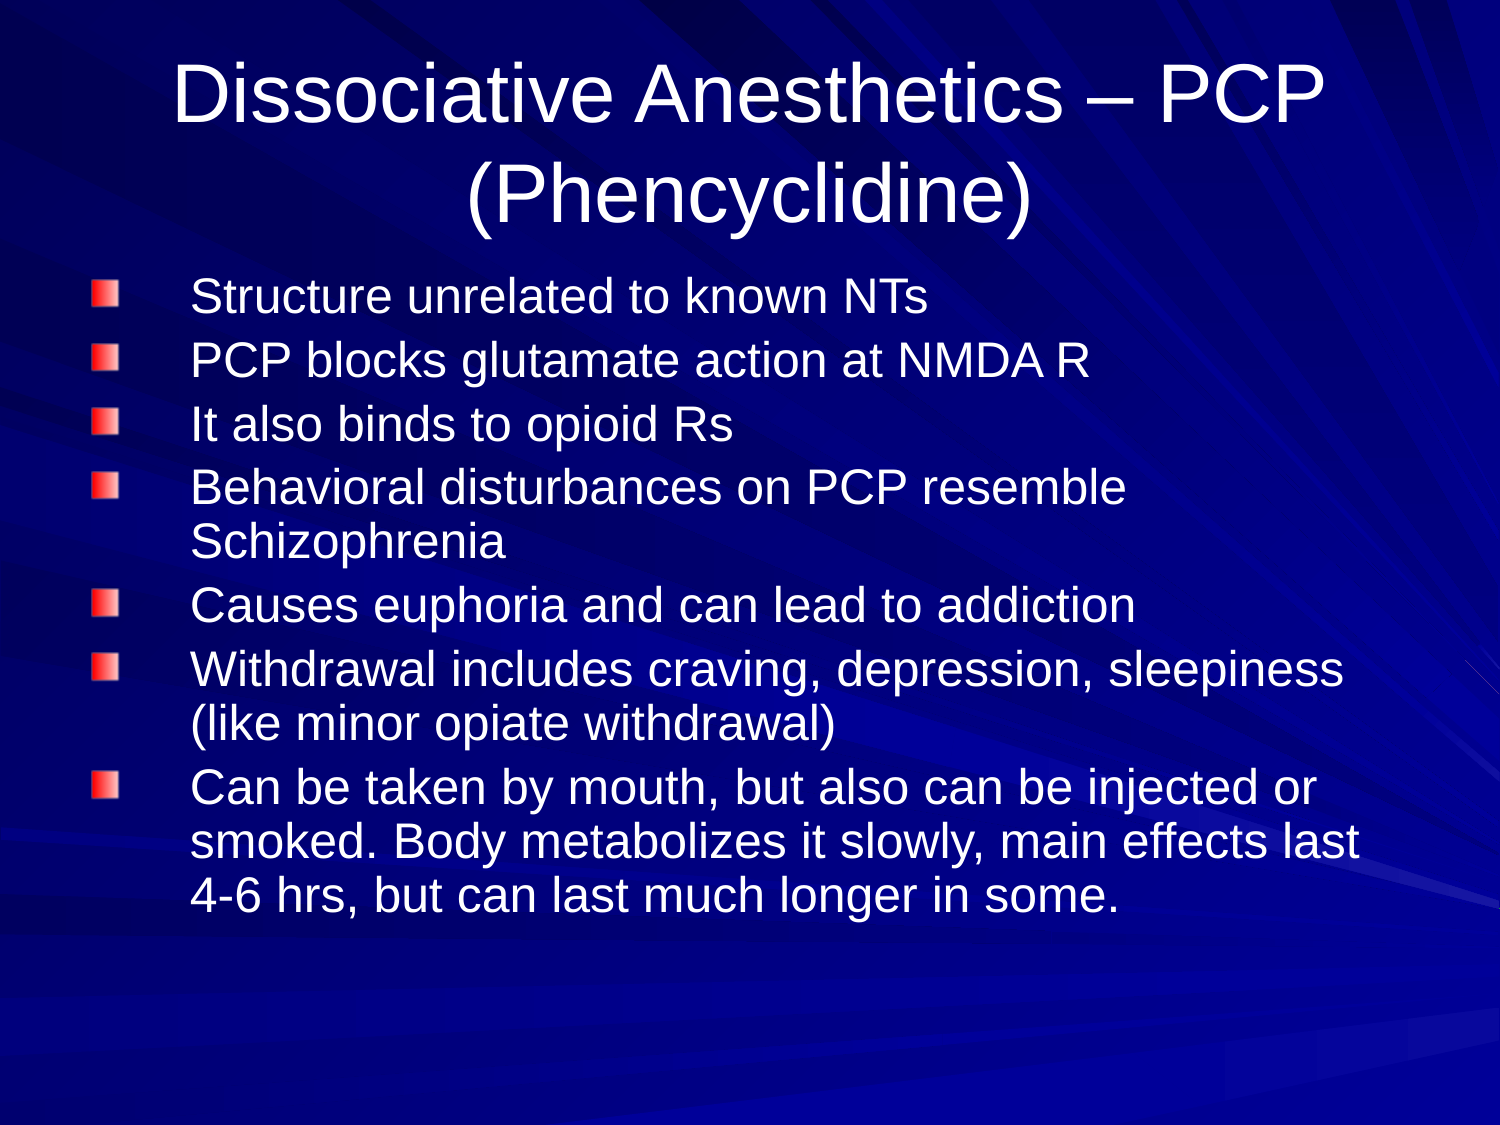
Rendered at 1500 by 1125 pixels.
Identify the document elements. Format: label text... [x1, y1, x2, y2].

picture [90, 587, 122, 620]
picture [90, 406, 122, 438]
picture [90, 470, 122, 502]
picture [90, 278, 122, 310]
picture [90, 342, 122, 374]
title Dissociative Anesthetics – PCP (Phencyclidine) [74, 45, 1426, 234]
picture [90, 651, 122, 684]
list Structure unrelated to known NTs PCP blocks glutamate action at NMDA R It also binds to opioid Rs Behavioral disturbances on PCP resemble Schizophrenia Causes euphoria and can lead to addiction Withdrawal includes craving, depression, sleepiness (like minor opiate withdrawal) Can be taken by mouth, but also can be injected or smoked. Body metabolizes it slowly, main effects last 4-6 hrs, but can last much longer in some. [74, 262, 1426, 1006]
picture [90, 769, 122, 802]
